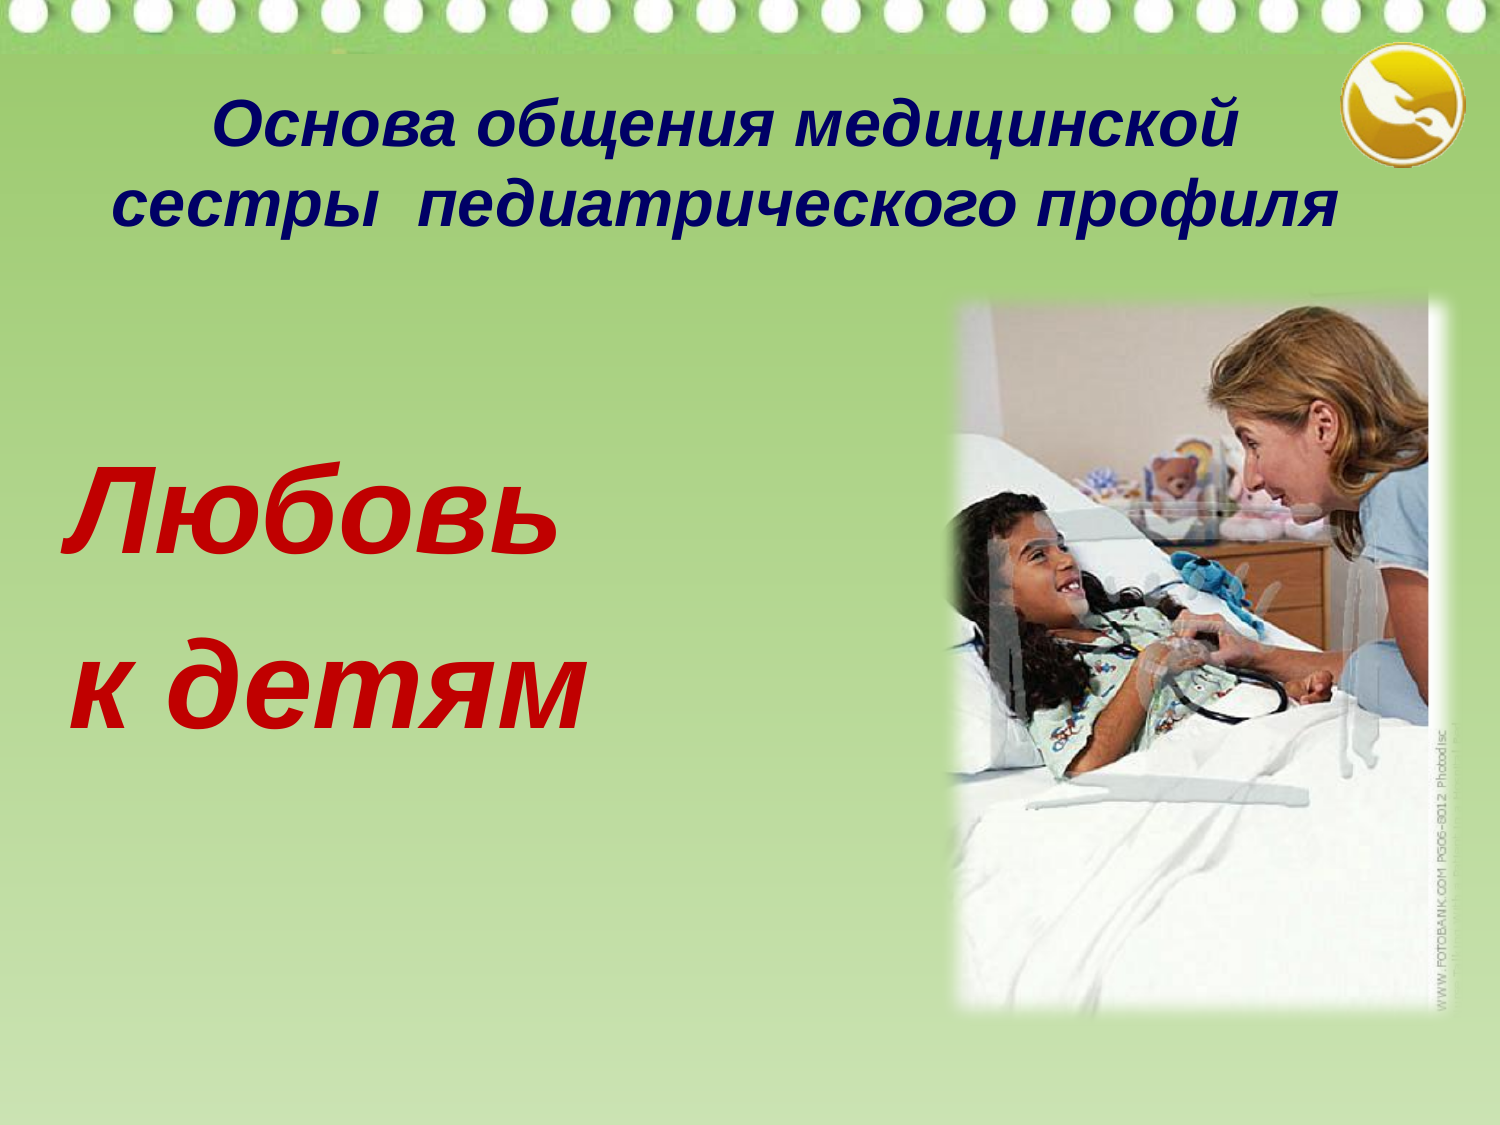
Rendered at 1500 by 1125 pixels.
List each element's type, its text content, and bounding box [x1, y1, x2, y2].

picture [0, 0, 1500, 168]
title Основа общения медицинской сестры педиатрического профиля [88, 66, 1364, 254]
list Любовь к детям [53, 420, 933, 815]
picture [938, 285, 1464, 1026]
